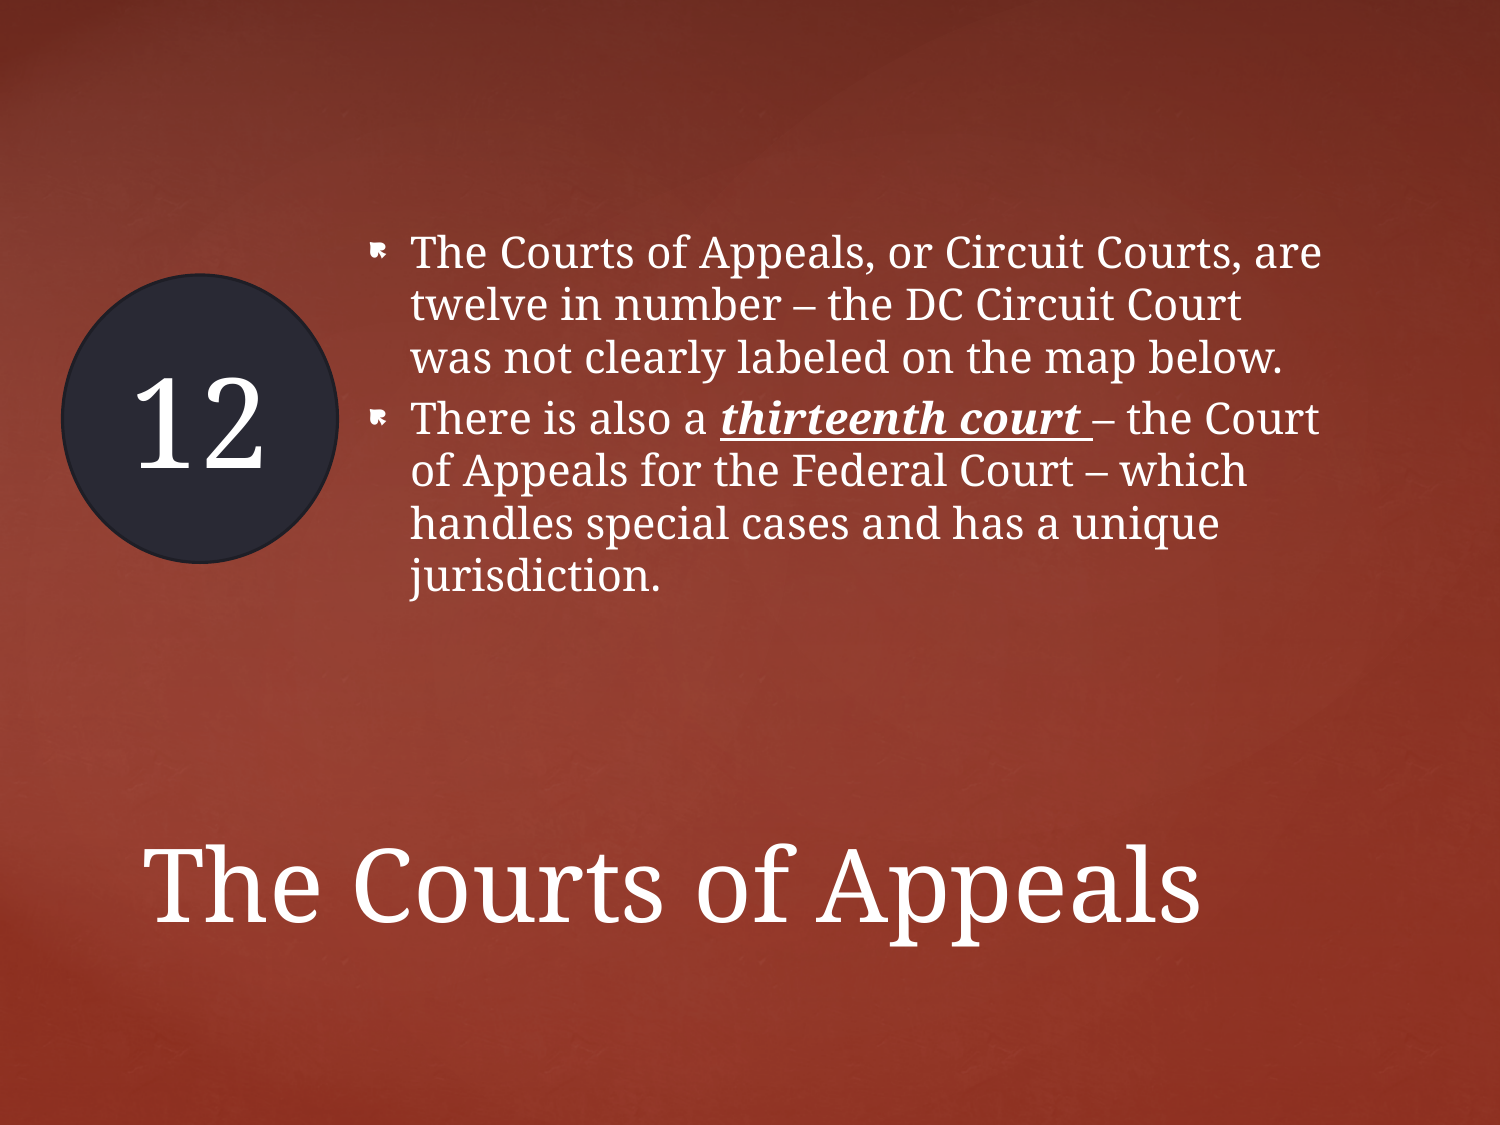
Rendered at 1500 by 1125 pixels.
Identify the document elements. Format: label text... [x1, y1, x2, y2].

list The Courts of Appeals, or Circuit Courts, are twelve in number – the DC Circuit Court was not clearly labeled on the map below. There is also a thirteenth court – the Court of Appeals for the Federal Court – which handles special cases and has a unique jurisdiction. [350, 112, 1350, 713]
text_box 12 [60, 273, 340, 565]
title The Courts of Appeals [127, 800, 1365, 950]
